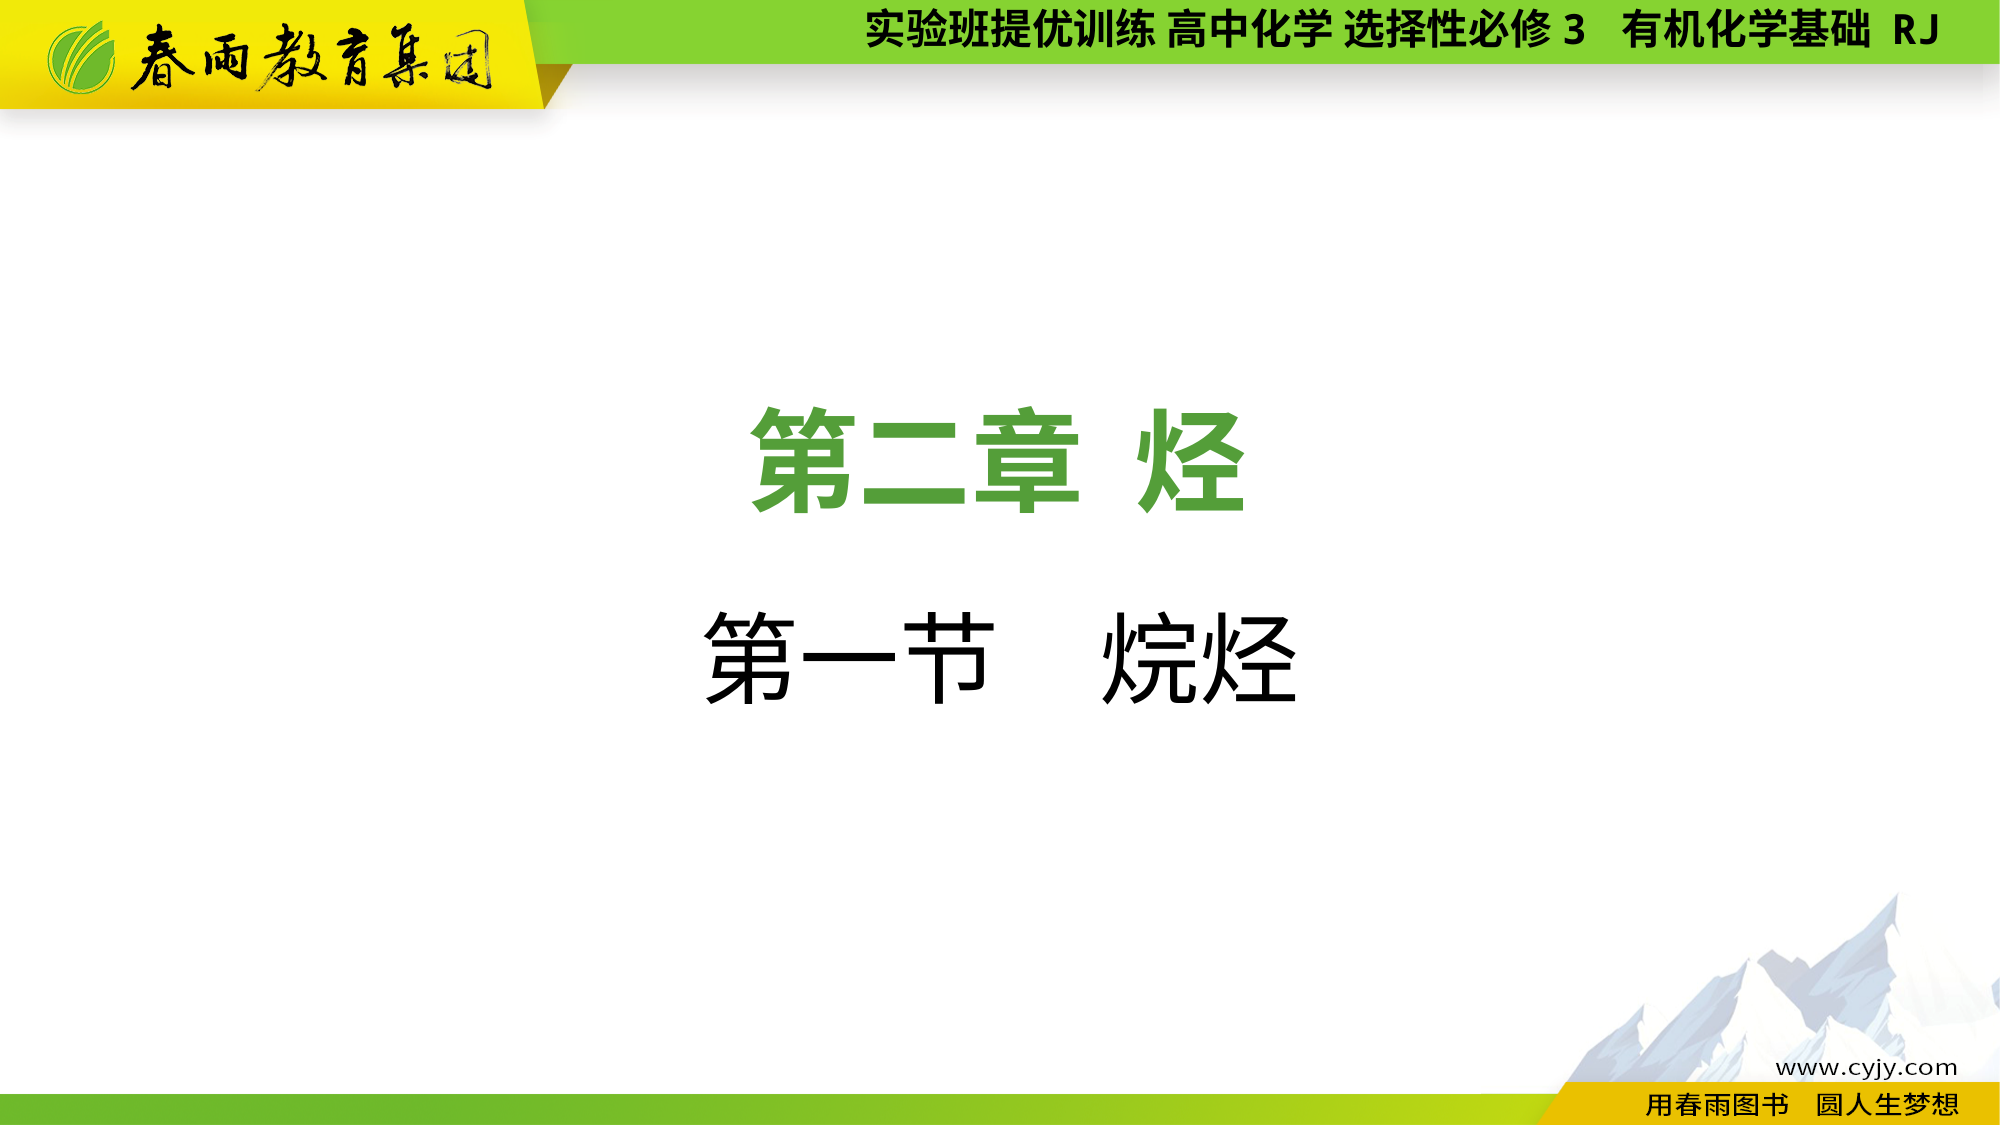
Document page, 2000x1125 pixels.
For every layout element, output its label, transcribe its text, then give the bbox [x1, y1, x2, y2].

text_box 第一节 烷烃 [54, 528, 1946, 724]
text_box 第二章 烃 [16, 316, 1978, 534]
picture [0, 0, 2000, 1125]
